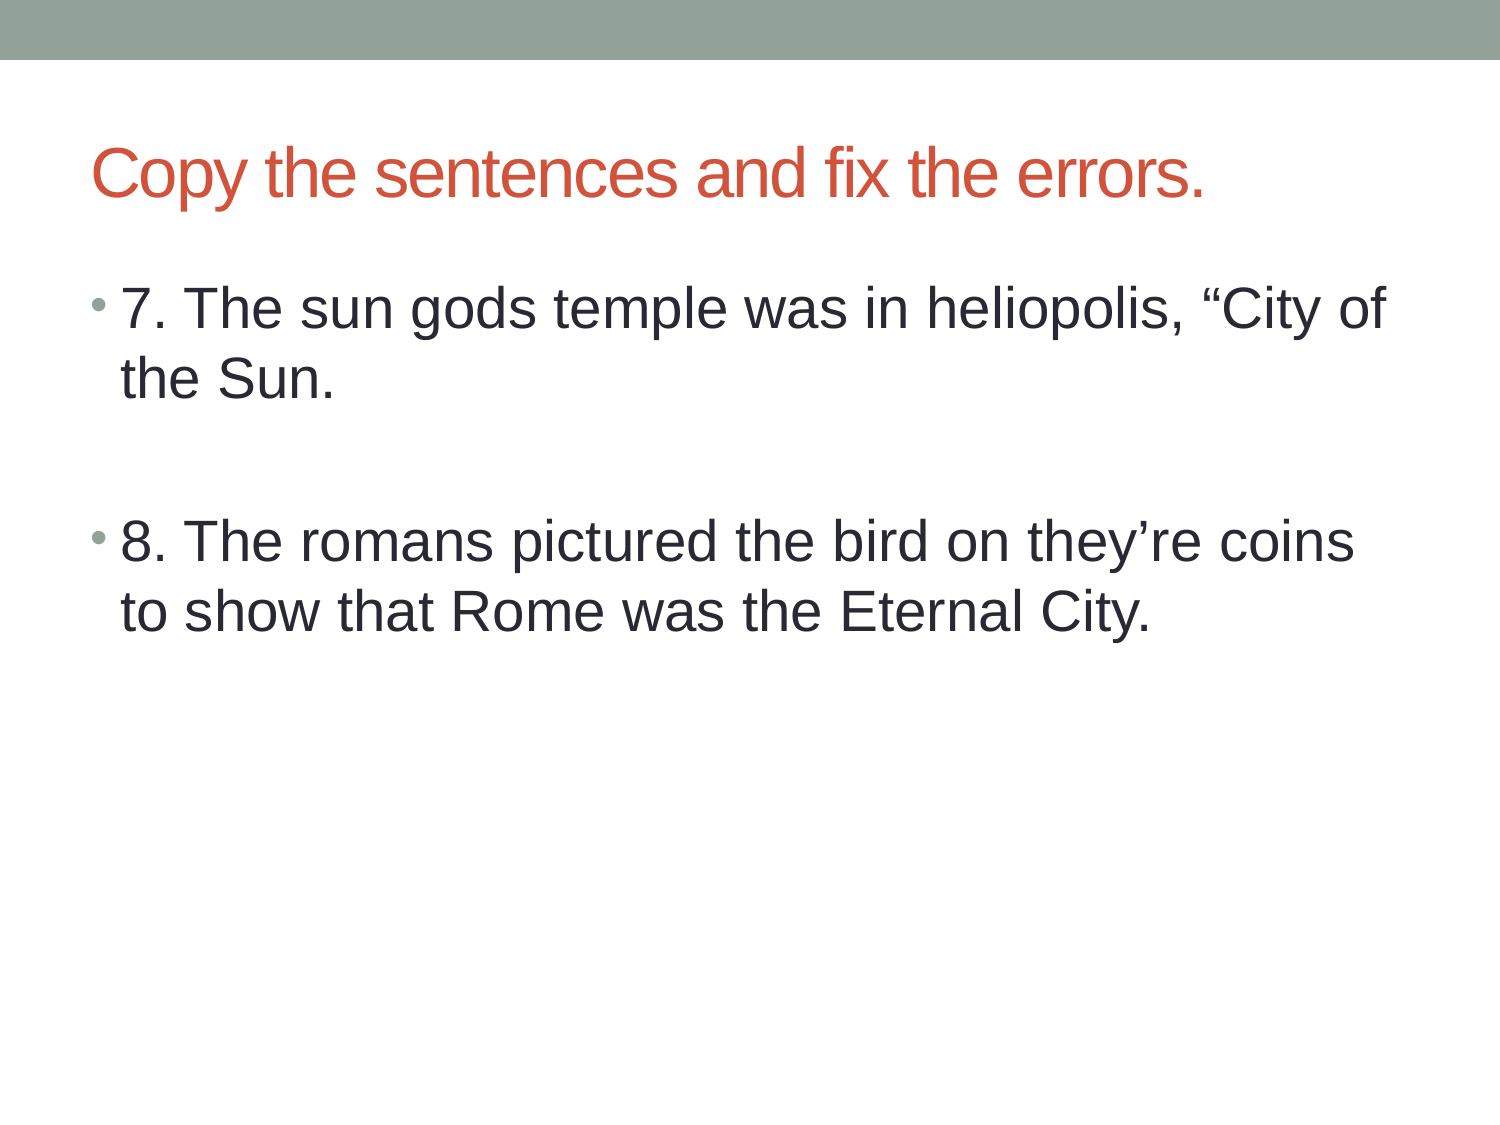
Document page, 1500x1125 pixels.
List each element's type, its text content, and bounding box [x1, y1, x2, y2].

title Copy the sentences and fix the errors. [75, 87, 1425, 250]
list 7. The sun gods temple was in heliopolis, “City of the Sun. 8. The romans pictured the bird on they’re coins to show that Rome was the Eternal City. [75, 262, 1425, 1063]
